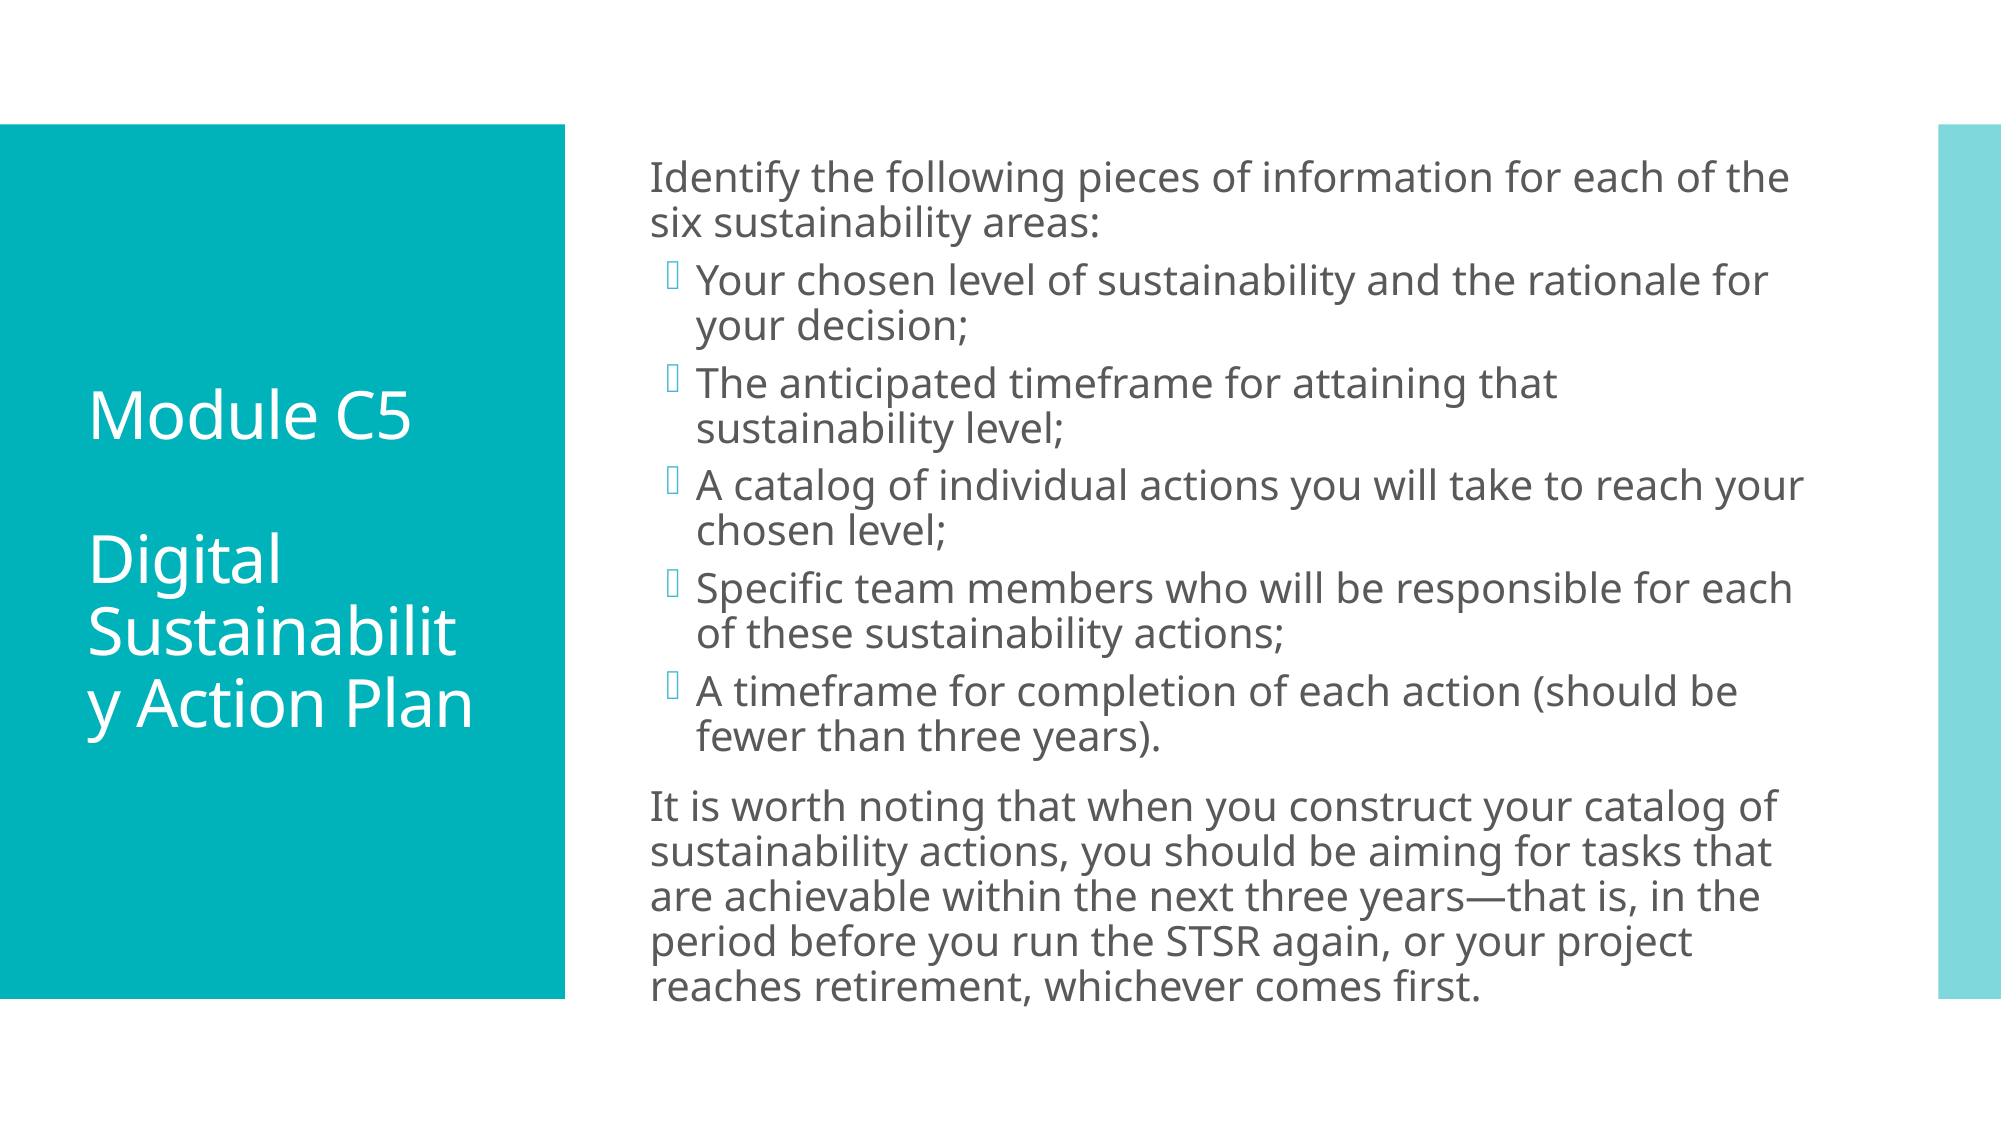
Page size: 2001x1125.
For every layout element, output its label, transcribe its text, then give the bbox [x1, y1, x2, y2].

title Module C5 Digital Sustainability Action Plan [72, 197, 493, 927]
list Identify the following pieces of information for each of the six sustainability areas: Your chosen level of sustainability and the rationale for your decision; The anticipated timeframe for attaining that sustainability level; A catalog of individual actions you will take to reach your chosen level; Specific team members who will be responsible for each of these sustainability actions; A timeframe for completion of each action (should be fewer than three years). It is worth noting that when you construct your catalog of sustainability actions, you should be aiming for tasks that are achievable within the next three years—that is, in the period before you run the STSR again, or your project reaches retirement, whichever comes first. [634, 141, 1835, 1026]
